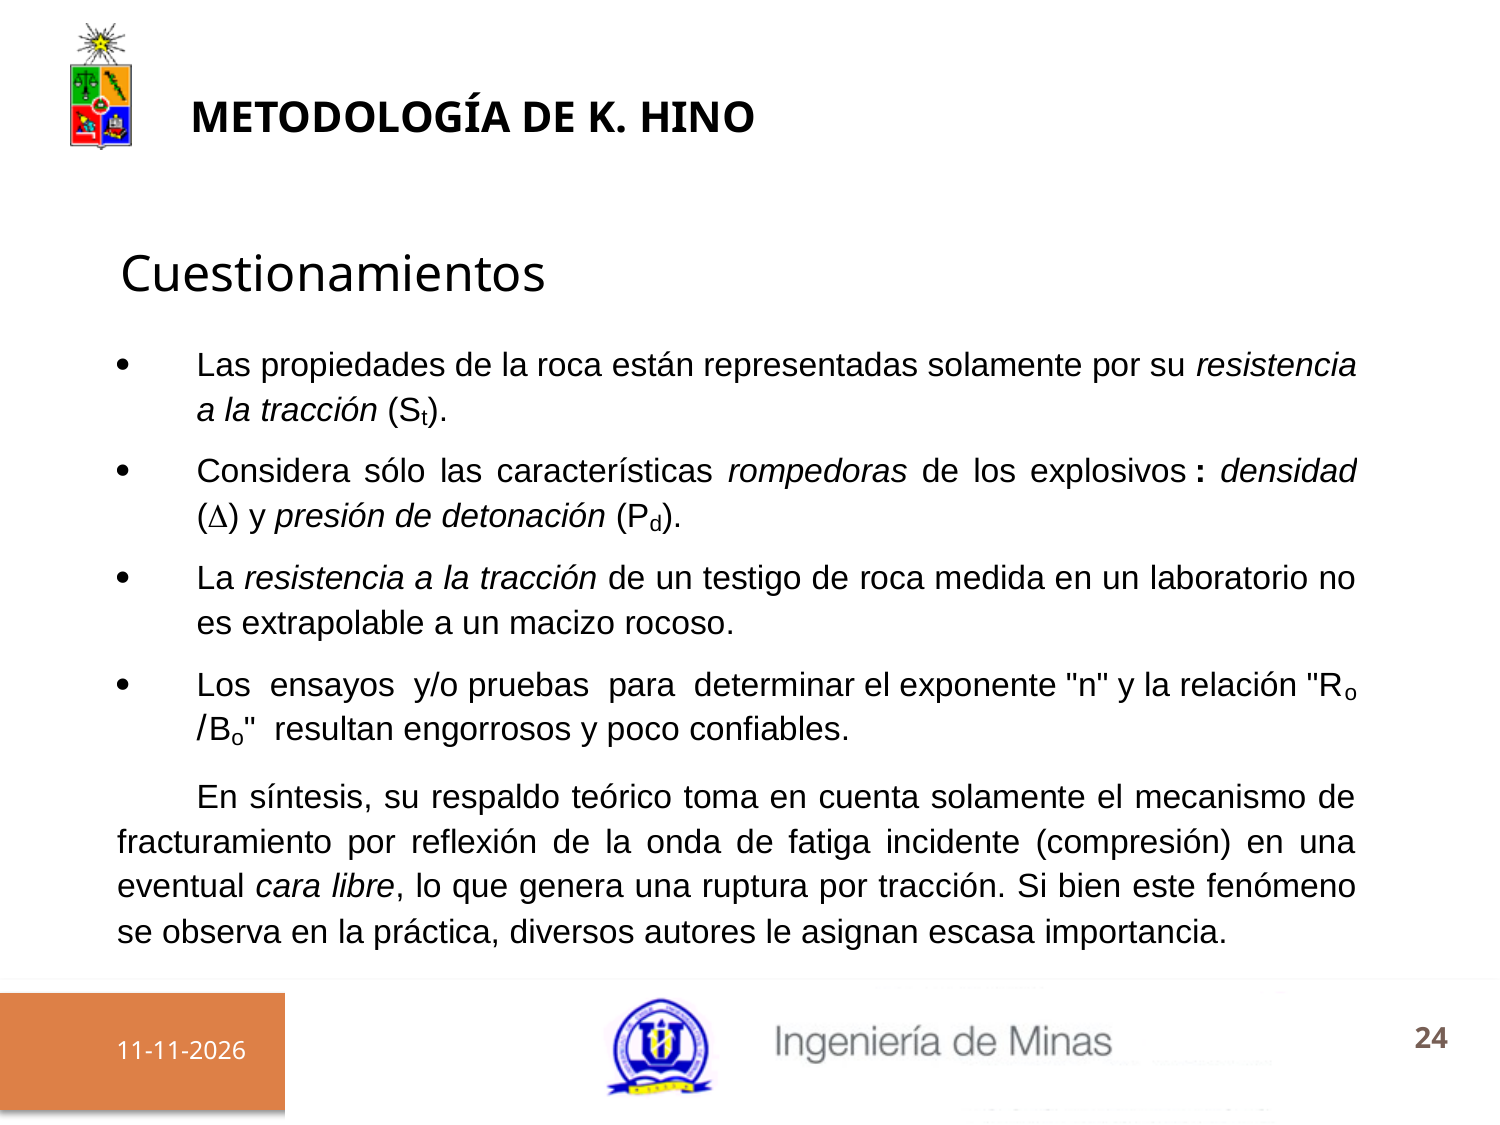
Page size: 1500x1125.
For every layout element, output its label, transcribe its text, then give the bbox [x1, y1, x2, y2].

picture [69, 23, 132, 151]
picture [116, 316, 1500, 1125]
text_box METODOLOGÍA DE K. HINO [175, 81, 1266, 148]
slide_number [12, 995, 279, 1108]
text_box Cuestionamientos [105, 234, 956, 310]
